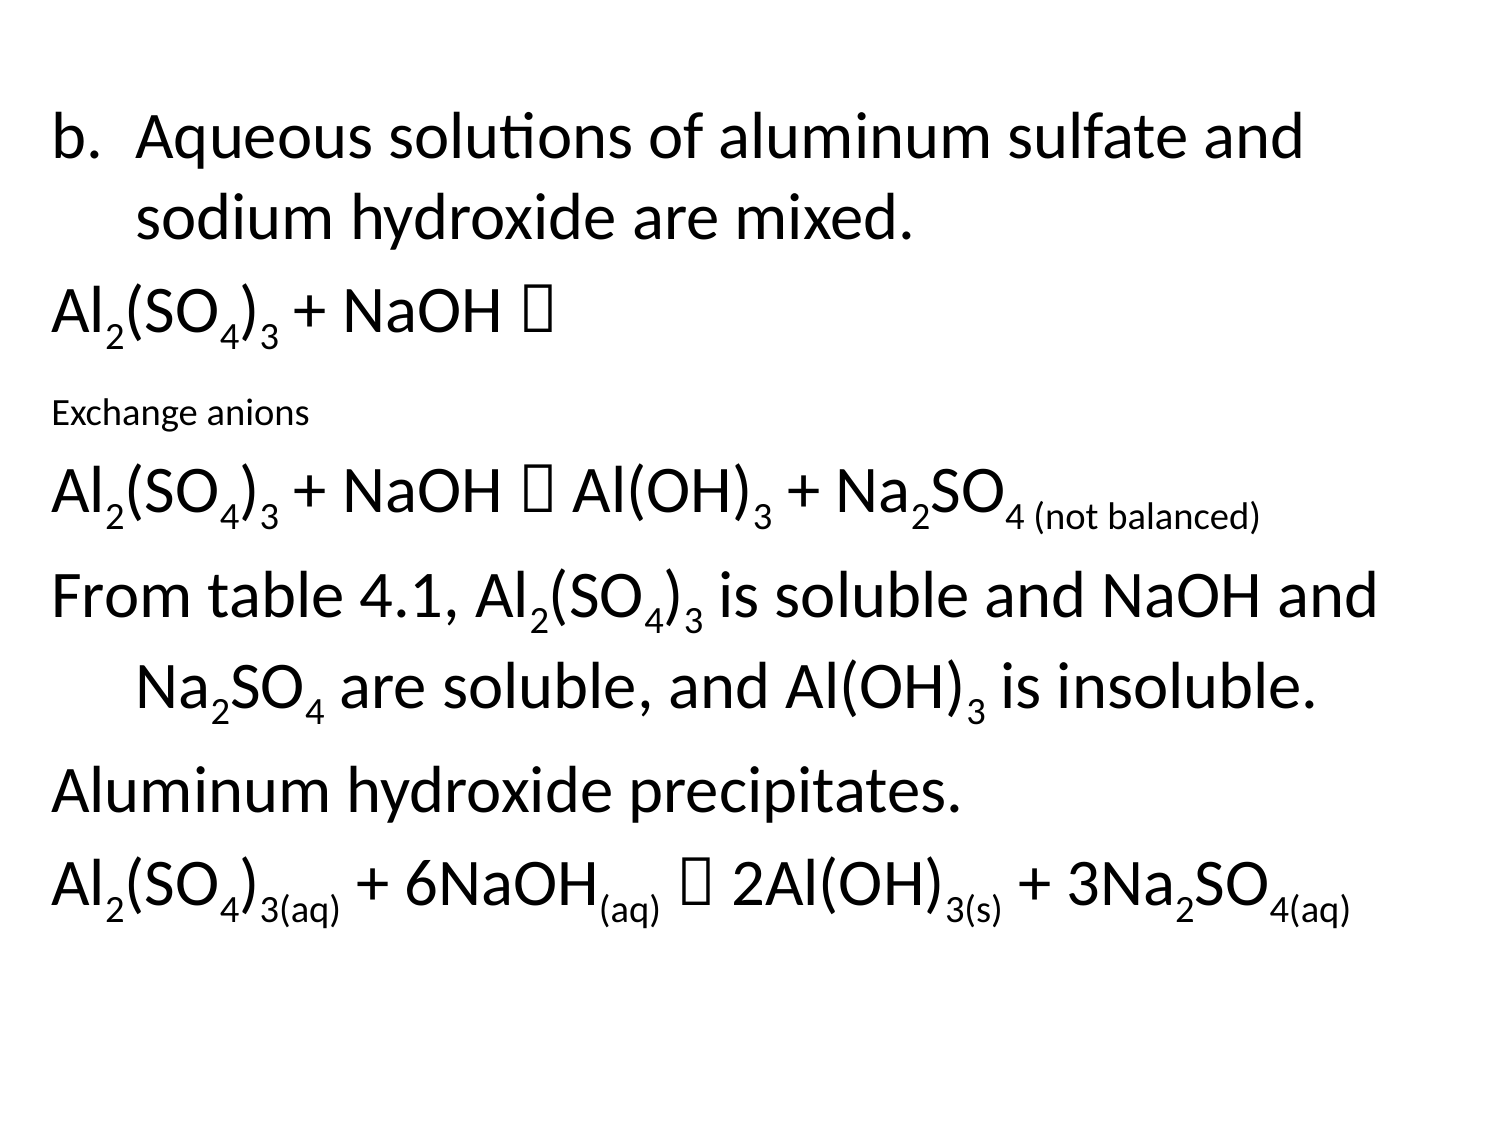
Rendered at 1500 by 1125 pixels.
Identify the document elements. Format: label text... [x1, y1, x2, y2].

list Aqueous solutions of aluminum sulfate and sodium hydroxide are mixed. Al2(SO4)3 + NaOH  Exchange anions Al2(SO4)3 + NaOH  Al(OH)3 + Na2SO4 (not balanced) From table 4.1, Al2(SO4)3 is soluble and NaOH and Na2SO4 are soluble, and Al(OH)3 is insoluble. Aluminum hydroxide precipitates. Al2(SO4)3(aq) + 6NaOH(aq)  2Al(OH)3(s) + 3Na2SO4(aq) [36, 84, 1468, 1005]
